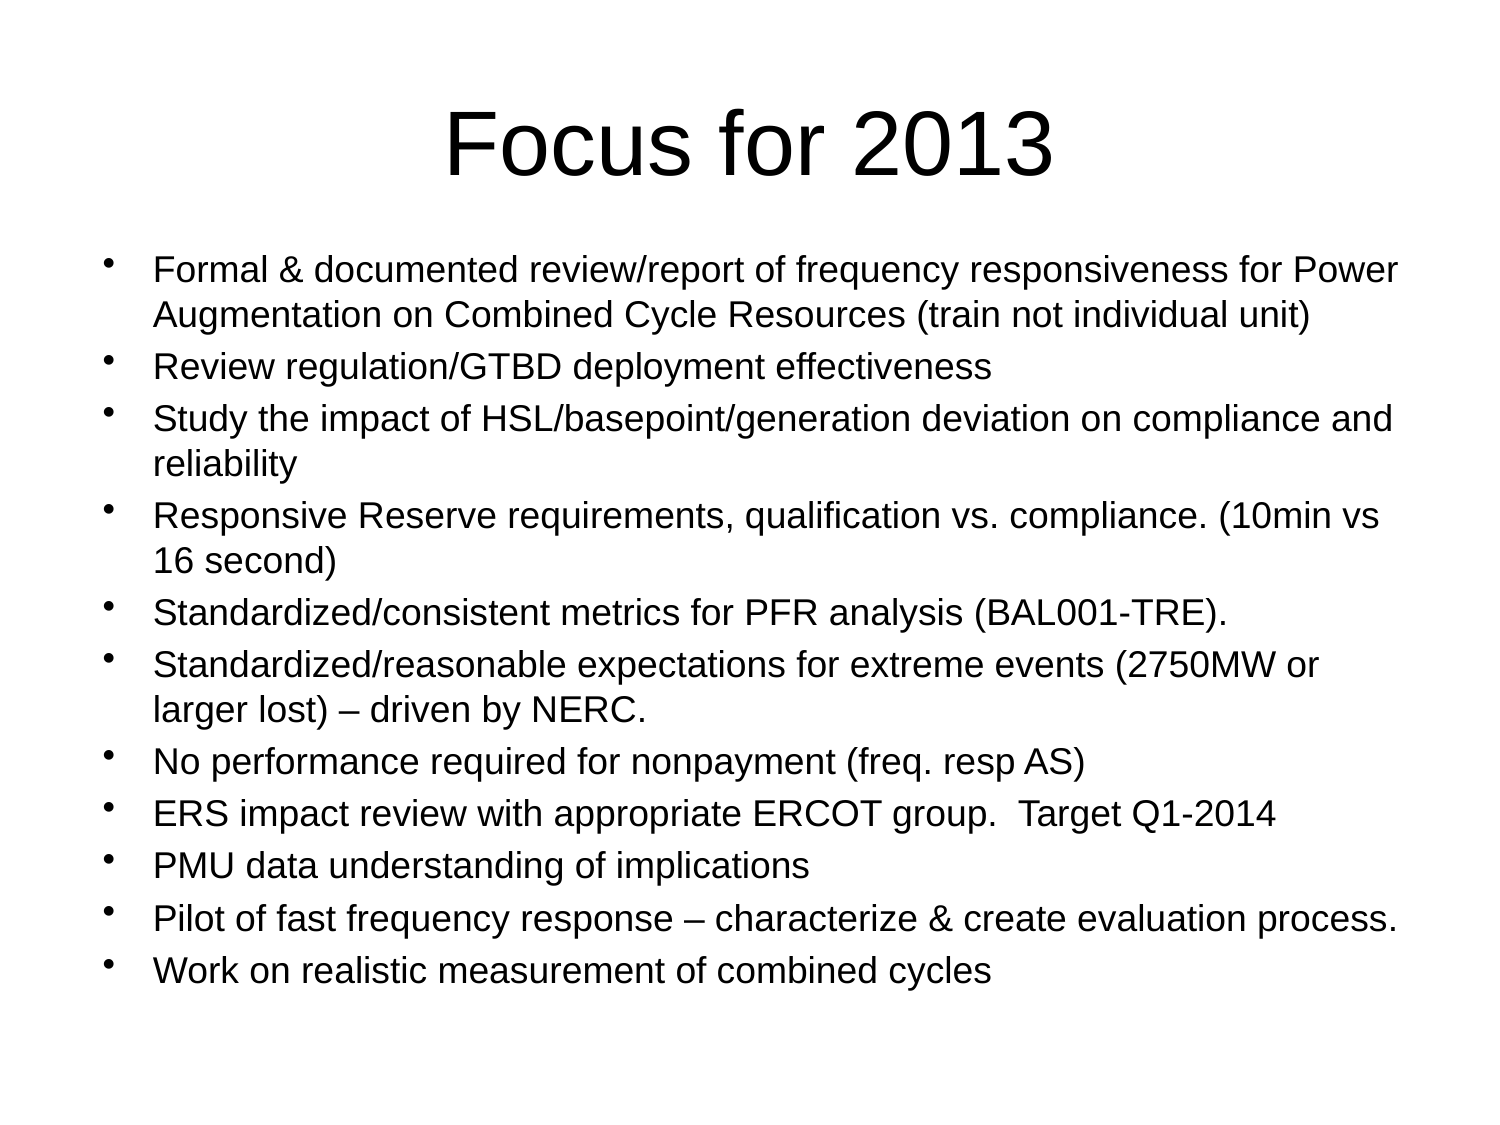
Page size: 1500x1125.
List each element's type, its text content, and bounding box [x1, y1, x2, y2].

list Formal & documented review/report of frequency responsiveness for Power Augmentation on Combined Cycle Resources (train not individual unit) Review regulation/GTBD deployment effectiveness Study the impact of HSL/basepoint/generation deviation on compliance and reliability Responsive Reserve requirements, qualification vs. compliance. (10min vs 16 second) Standardized/consistent metrics for PFR analysis (BAL001-TRE). Standardized/reasonable expectations for extreme events (2750MW or larger lost) – driven by NERC. No performance required for nonpayment (freq. resp AS) ERS impact review with appropriate ERCOT group. Target Q1-2014 PMU data understanding of implications Pilot of fast frequency response – characterize & create evaluation process. Work on realistic measurement of combined cycles [87, 237, 1438, 1051]
title Focus for 2013 [74, 44, 1426, 233]
